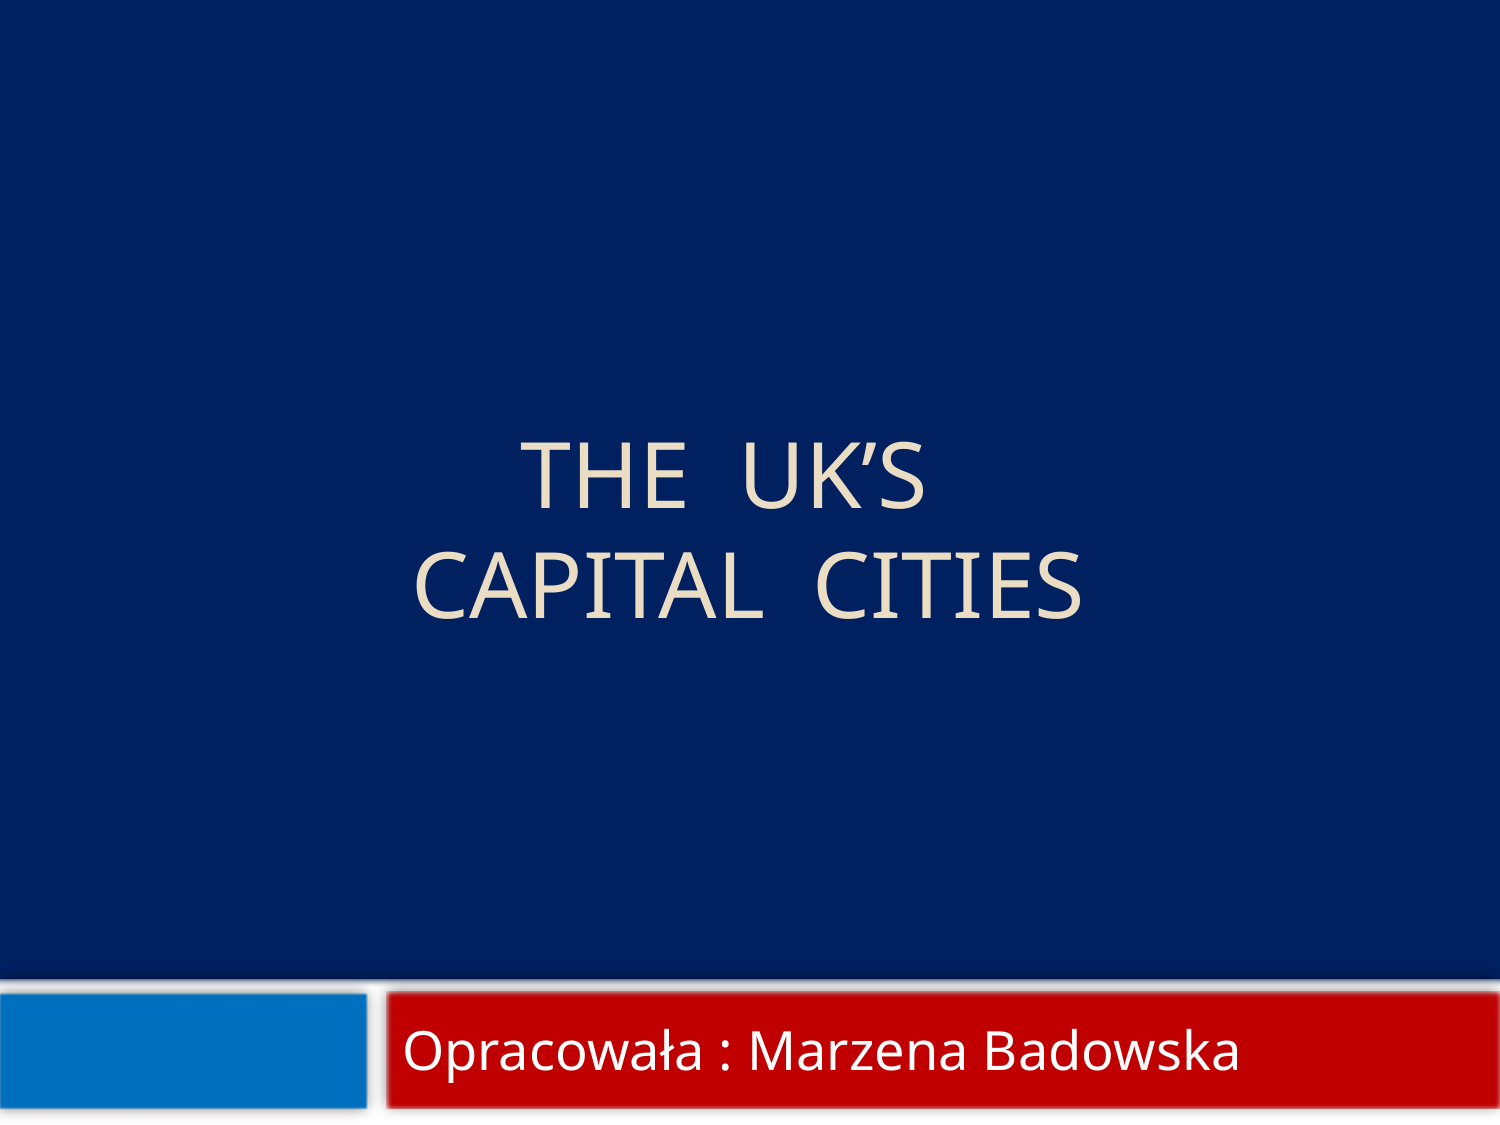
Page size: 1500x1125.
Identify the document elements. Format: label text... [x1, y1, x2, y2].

title THE UK’S CAPITAL CITIES [187, 257, 1310, 645]
subtitle Opracowała : Marzena Badowska [387, 992, 1488, 1105]
